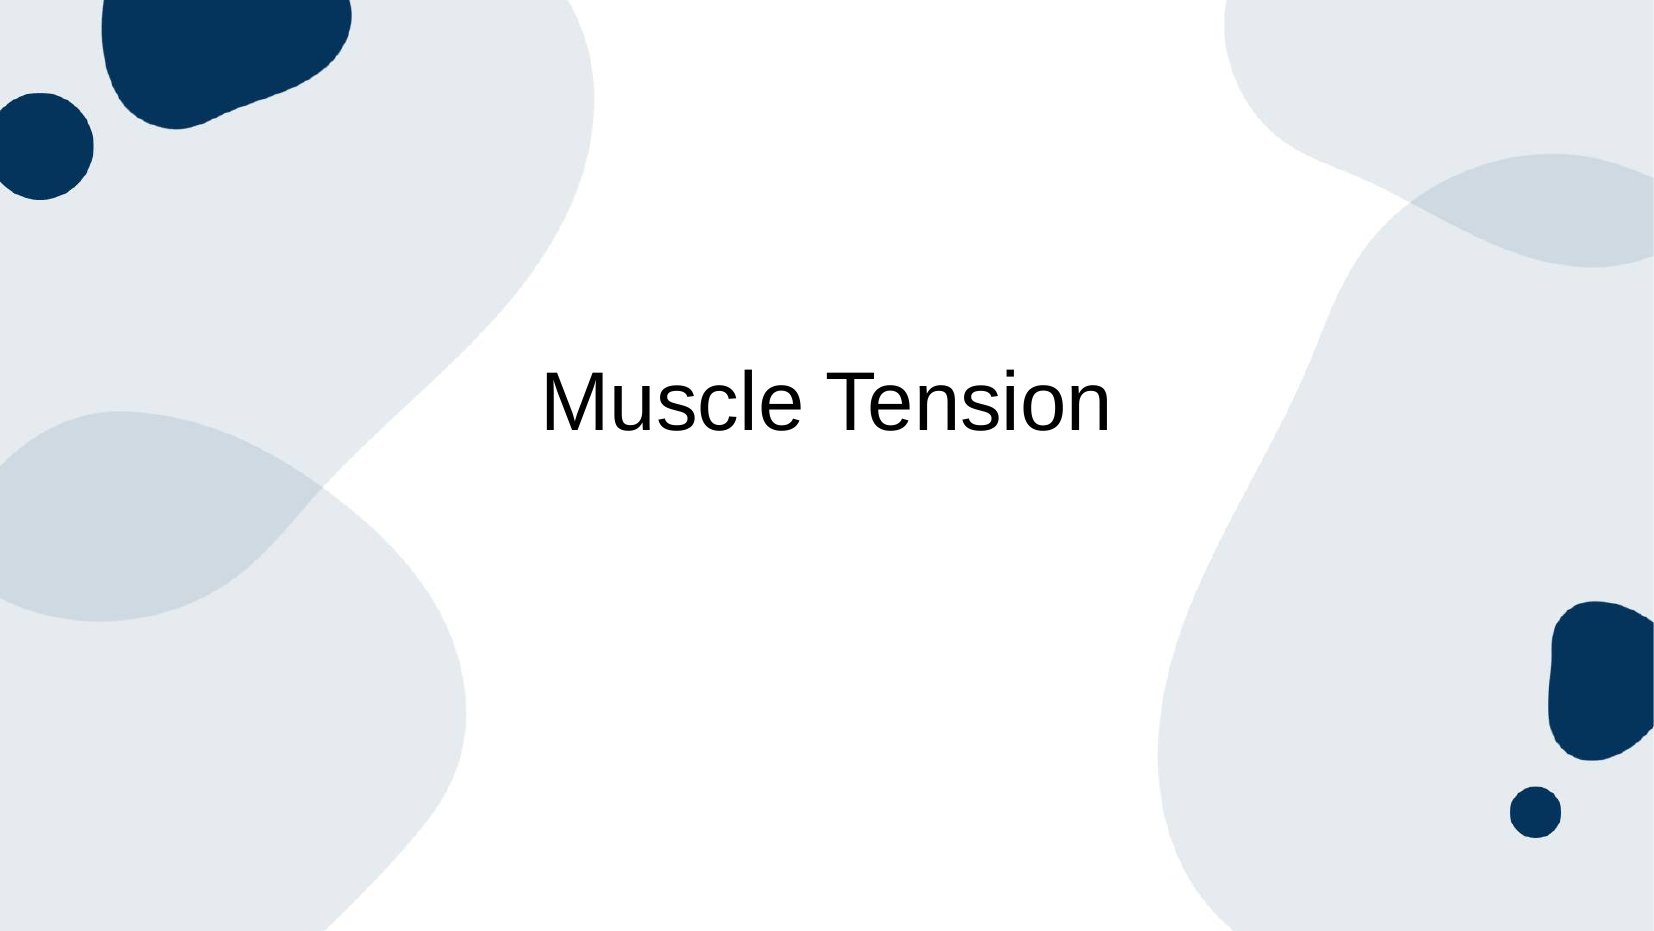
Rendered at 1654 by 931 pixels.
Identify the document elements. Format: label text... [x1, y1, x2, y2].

text_box Muscle Tension [82, 37, 1571, 757]
picture [0, 0, 1654, 931]
